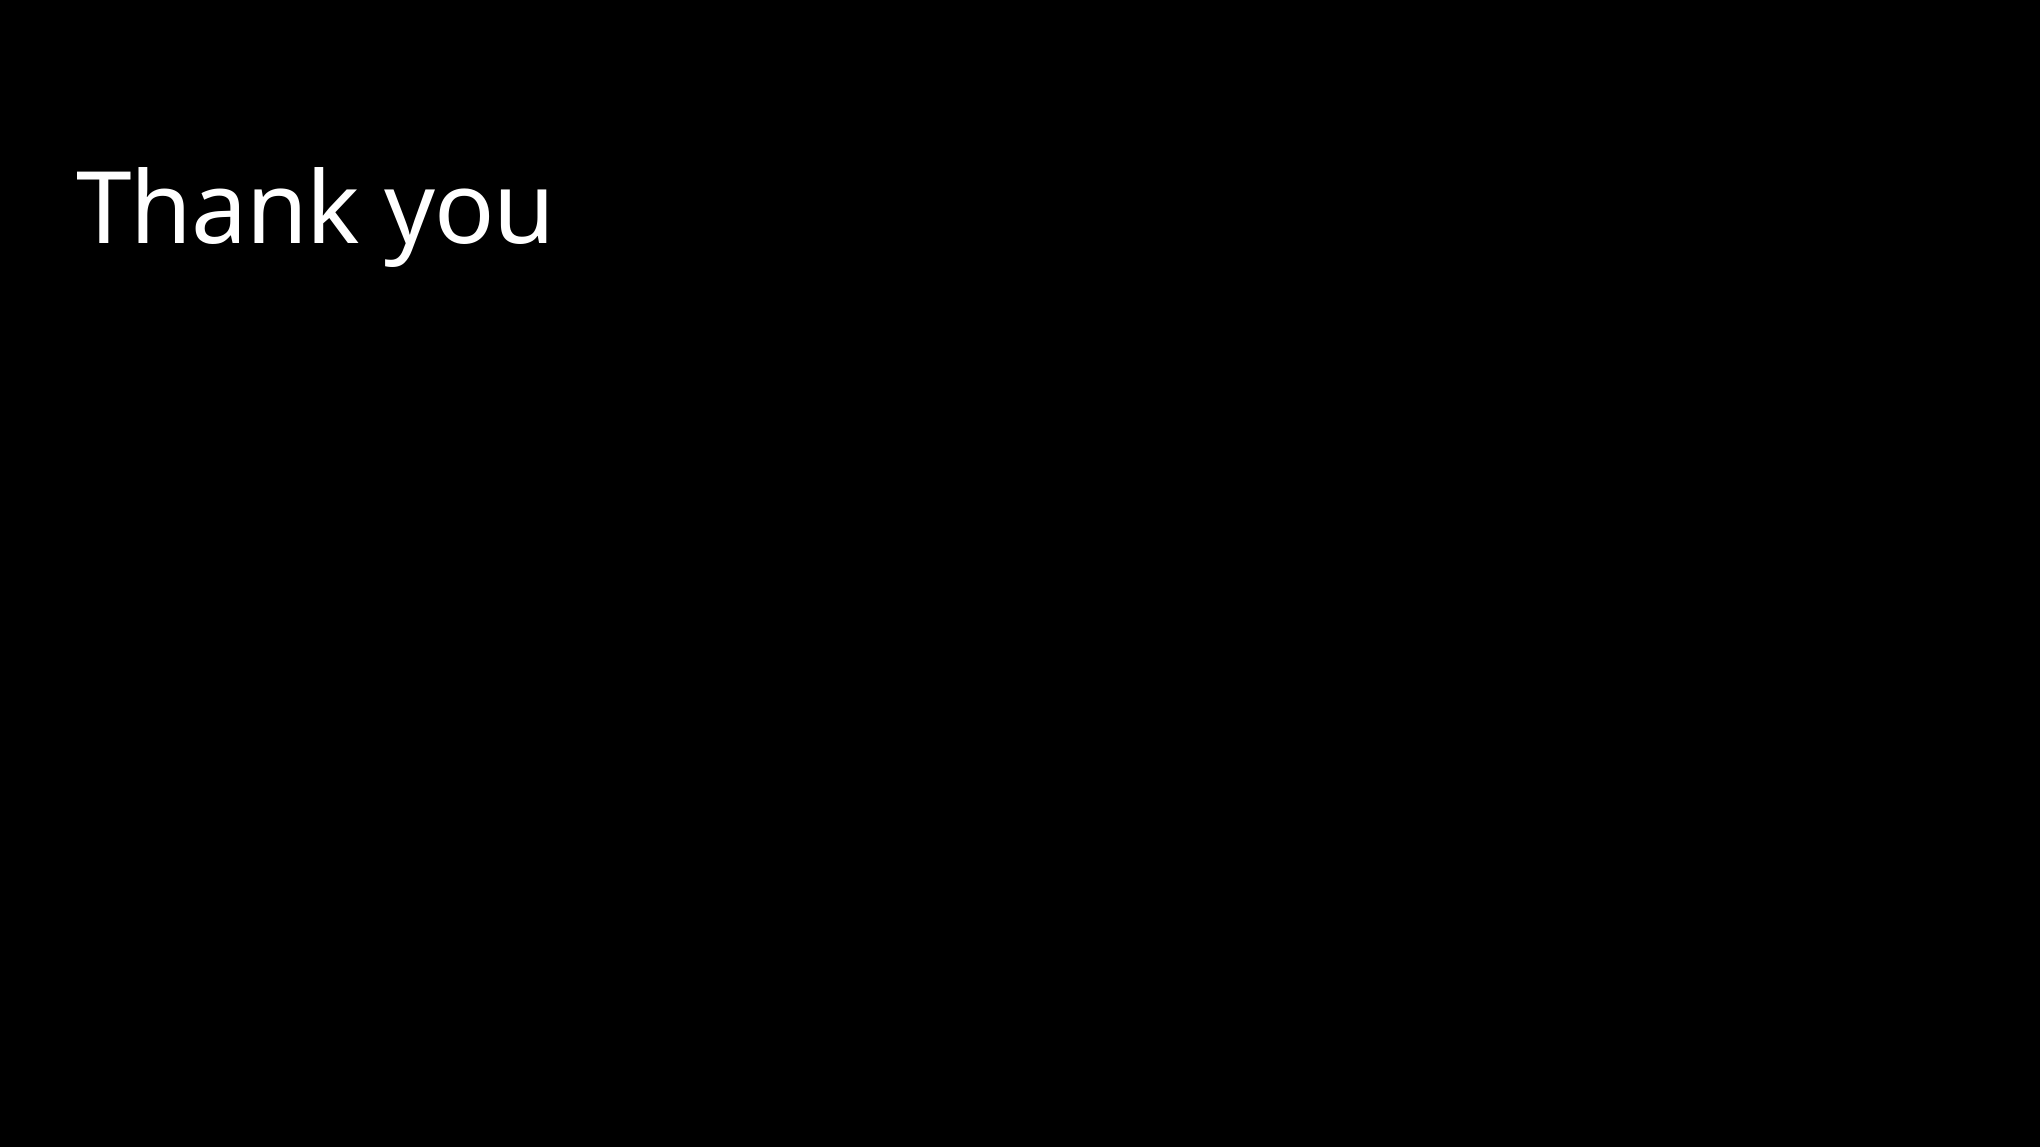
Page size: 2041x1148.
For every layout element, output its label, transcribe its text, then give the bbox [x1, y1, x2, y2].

title Thank you [76, 157, 1324, 753]
